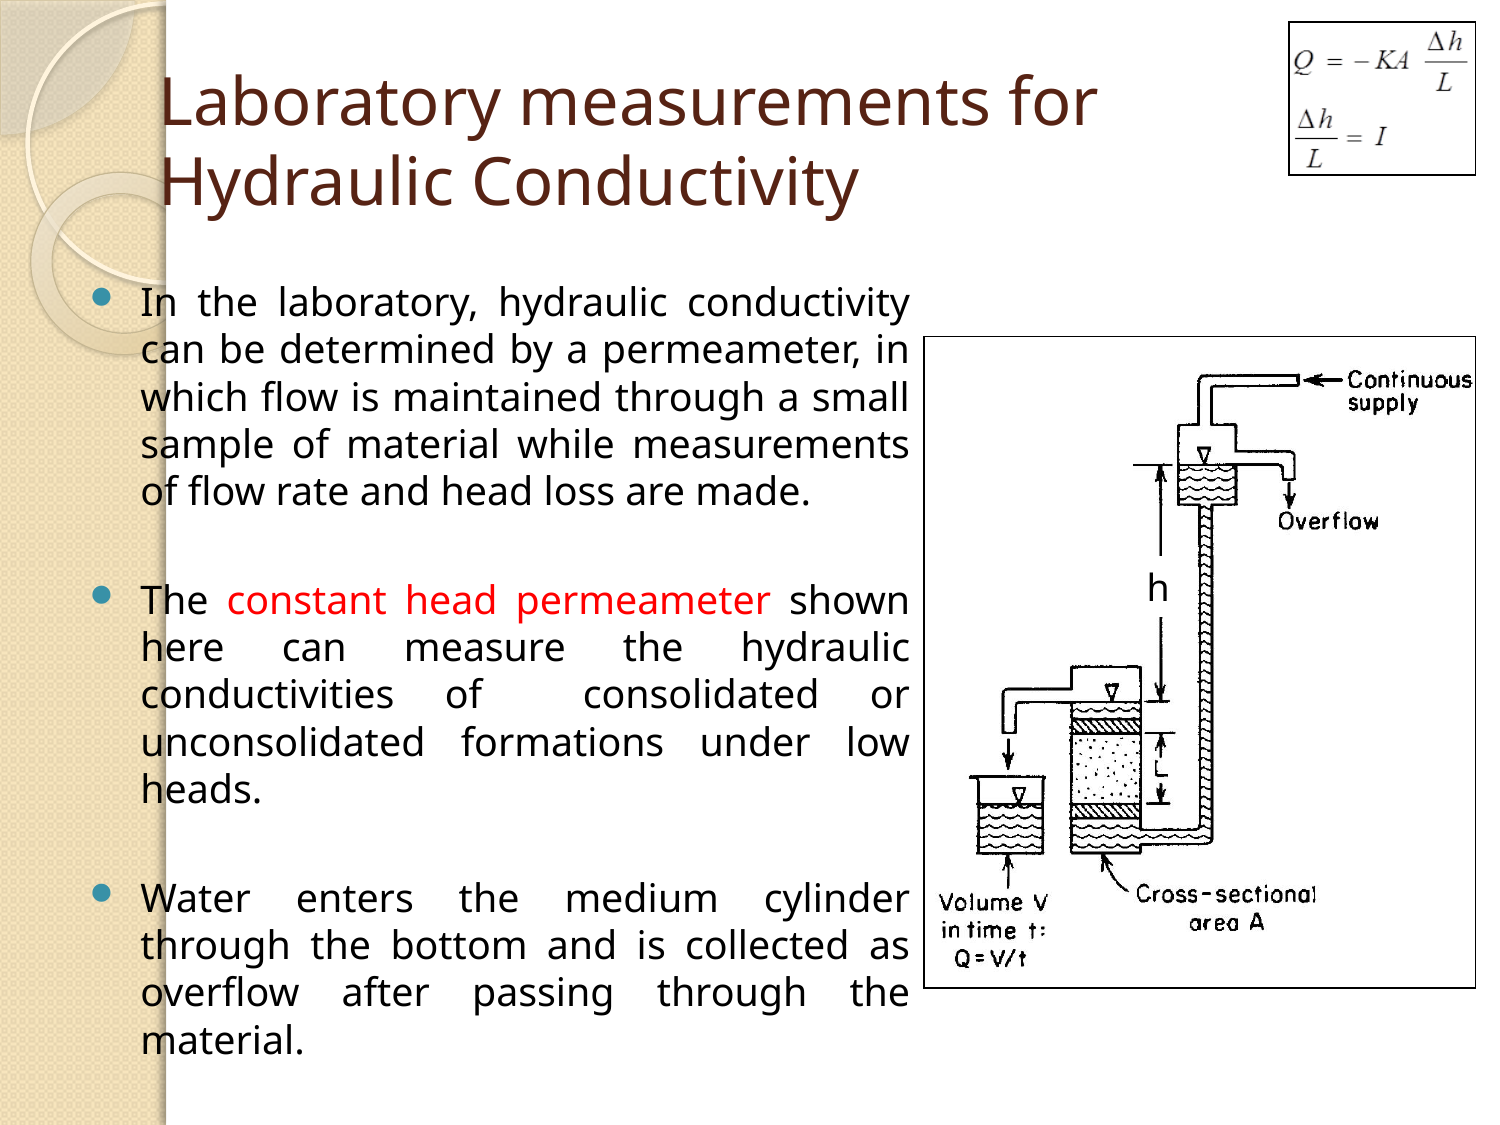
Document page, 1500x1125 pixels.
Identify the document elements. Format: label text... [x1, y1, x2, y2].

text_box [924, 337, 1476, 988]
picture [1289, 22, 1476, 175]
list In the laboratory, hydraulic conductivity can be determined by a permeameter, in which flow is maintained through a small sample of material while measurements of flow rate and head loss are made. The constant head permeameter shown here can measure the hydraulic conductivities of consolidated or unconsolidated formations under low heads. Water enters the medium cylinder through the bottom and is collected as overflow after passing through the material. [75, 270, 925, 1125]
title Laboratory measurements for Hydraulic Conductivity [143, 45, 1353, 233]
